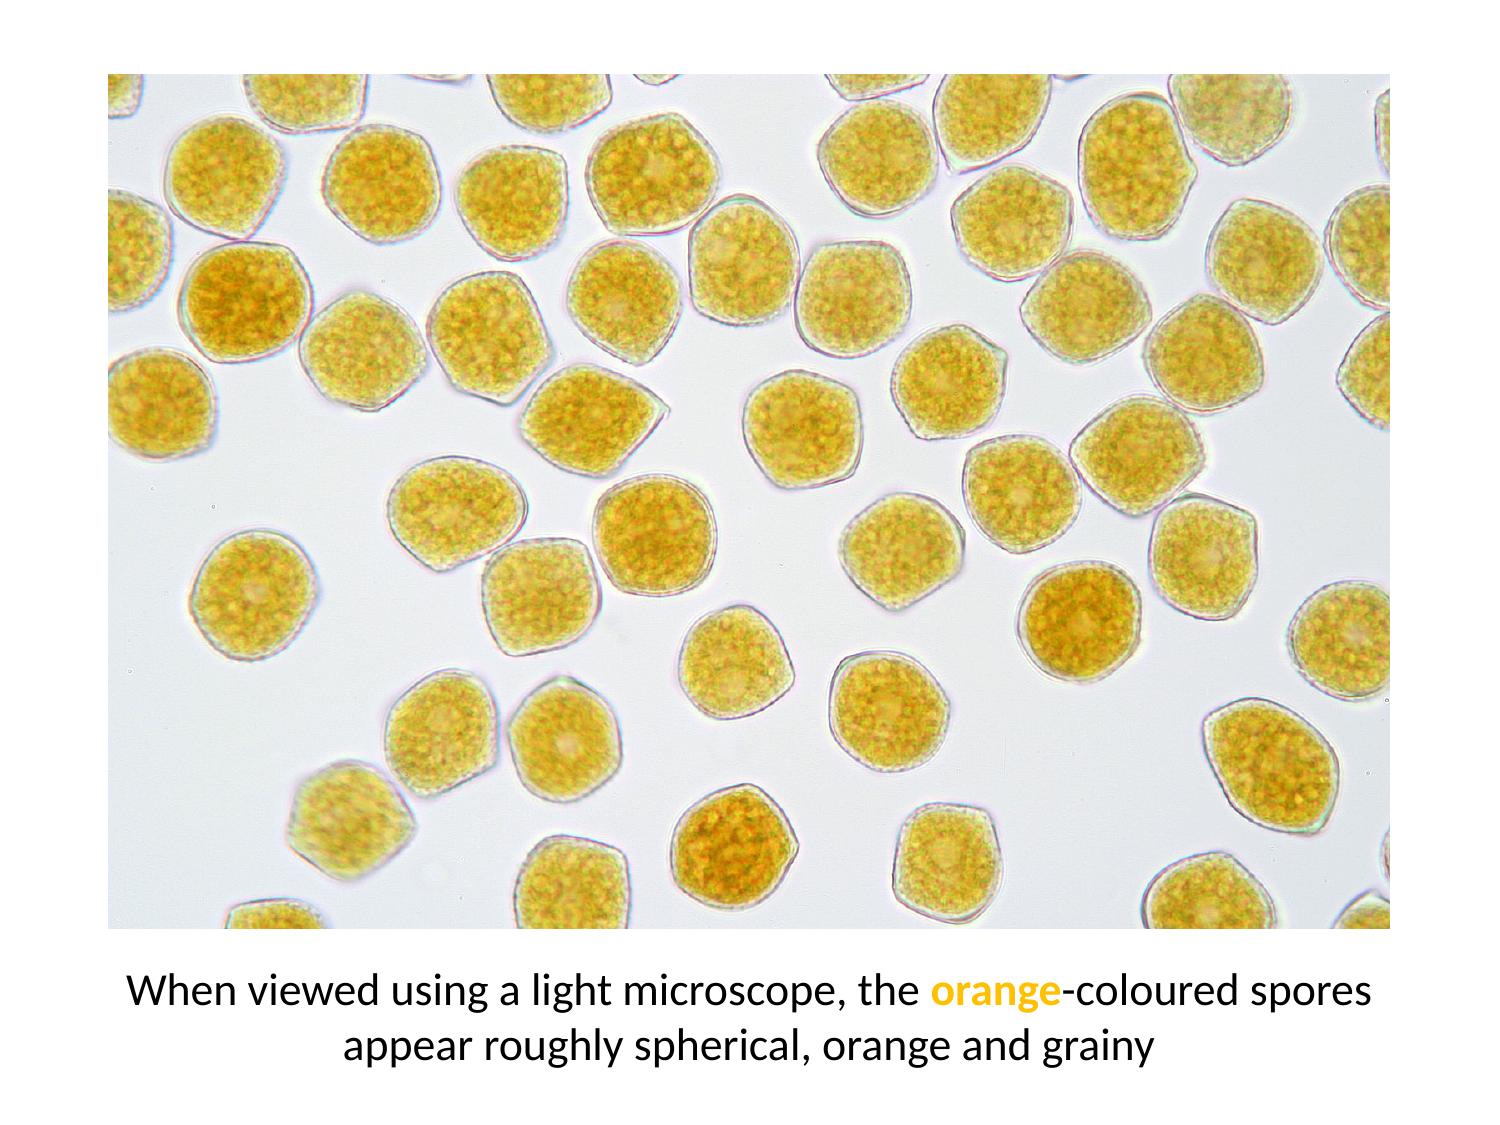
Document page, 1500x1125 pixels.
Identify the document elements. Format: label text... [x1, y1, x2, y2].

text_box When viewed using a light microscope, the orange-coloured spores appear roughly spherical, orange and grainy [75, 952, 1424, 1094]
picture [108, 74, 1390, 929]
